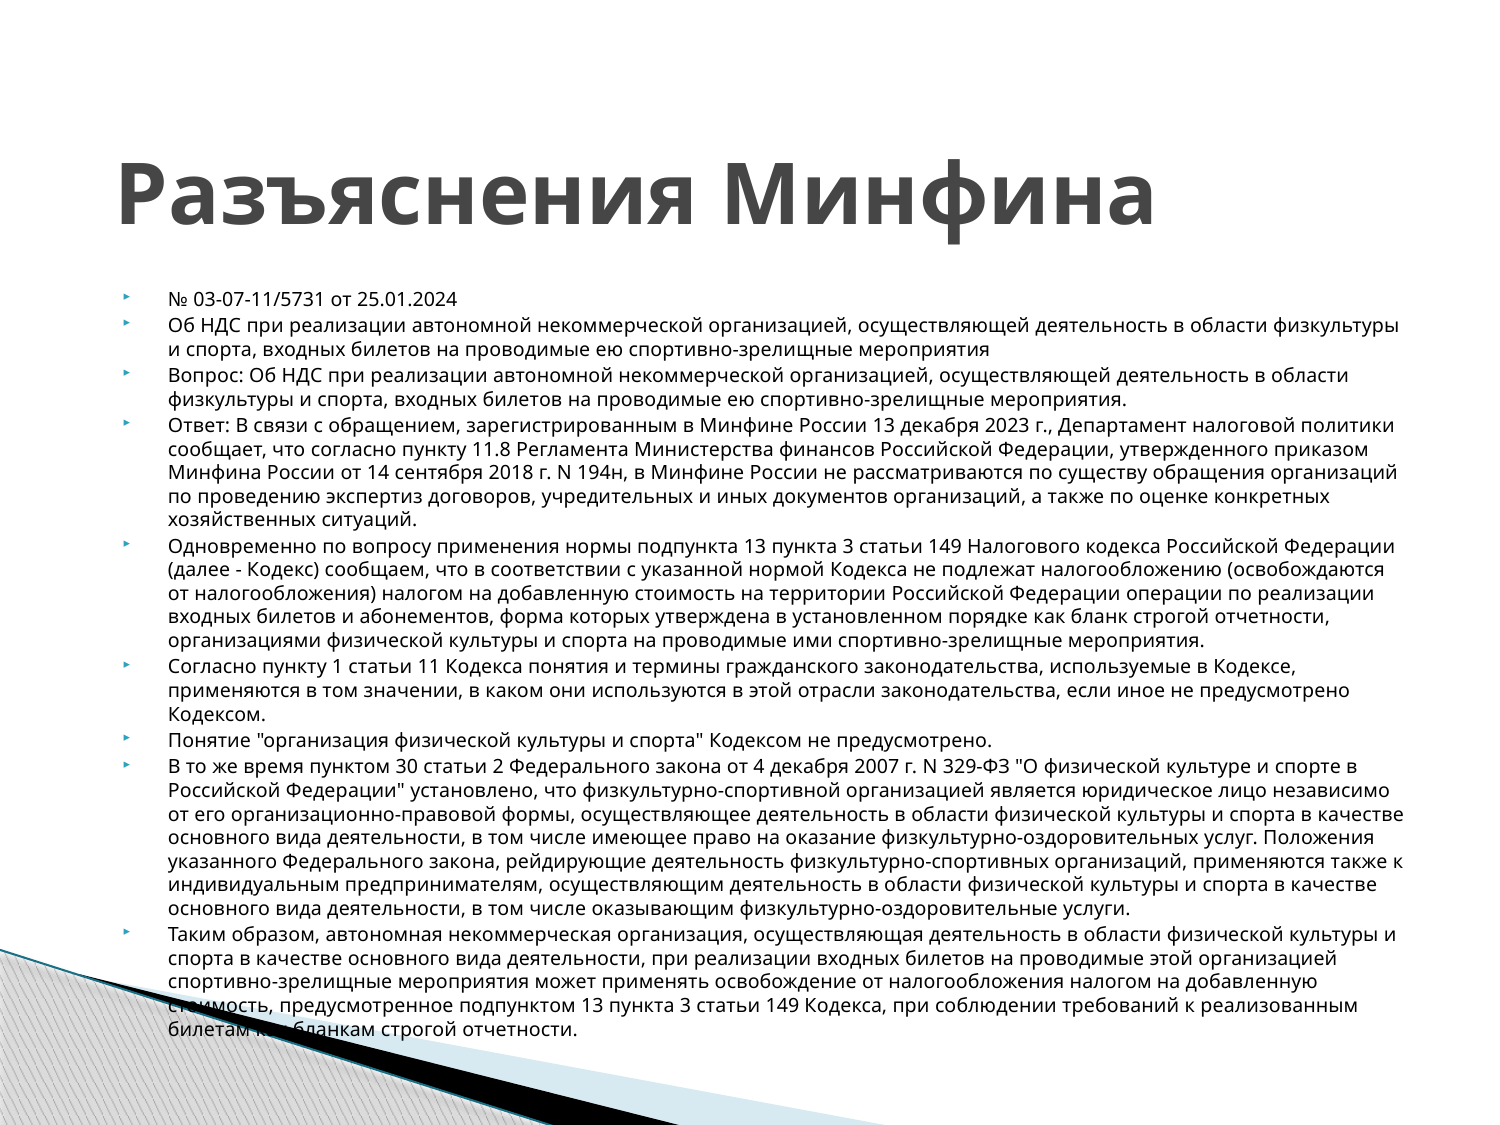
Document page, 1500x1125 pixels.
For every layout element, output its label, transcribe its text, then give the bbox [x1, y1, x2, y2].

list № 03-07-11/5731 от 25.01.2024 Об НДС при реализации автономной некоммерческой организацией, осуществляющей деятельность в области физкультуры и спорта, входных билетов на проводимые ею спортивно-зрелищные мероприятия Вопрос: Об НДС при реализации автономной некоммерческой организацией, осуществляющей деятельность в области физкультуры и спорта, входных билетов на проводимые ею спортивно-зрелищные мероприятия. Ответ: В связи с обращением, зарегистрированным в Минфине России 13 декабря 2023 г., Департамент налоговой политики сообщает, что согласно пункту 11.8 Регламента Министерства финансов Российской Федерации, утвержденного приказом Минфина России от 14 сентября 2018 г. N 194н, в Минфине России не рассматриваются по существу обращения организаций по проведению экспертиз договоров, учредительных и иных документов организаций, а также по оценке конкретных хозяйственных ситуаций. Одновременно по вопросу применения нормы подпункта 13 пункта 3 статьи 149 Налогового кодекса Российской Федерации (далее - Кодекс) сообщаем, что в соответствии с указанной нормой Кодекса не подлежат налогообложению (освобождаются от налогообложения) налогом на добавленную стоимость на территории Российской Федерации операции по реализации входных билетов и абонементов, форма которых утверждена в установленном порядке как бланк строгой отчетности, организациями физической культуры и спорта на проводимые ими спортивно-зрелищные мероприятия. Согласно пункту 1 статьи 11 Кодекса понятия и термины гражданского законодательства, используемые в Кодексе, применяются в том значении, в каком они используются в этой отрасли законодательства, если иное не предусмотрено Кодексом. Понятие "организация физической культуры и спорта" Кодексом не предусмотрено. В то же время пунктом 30 статьи 2 Федерального закона от 4 декабря 2007 г. N 329-ФЗ "О физической культуре и спорте в Российской Федерации" установлено, что физкультурно-спортивной организацией является юридическое лицо независимо от его организационно-правовой формы, осуществляющее деятельность в области физической культуры и спорта в качестве основного вида деятельности, в том числе имеющее право на оказание физкультурно-оздоровительных услуг. Положения указанного Федерального закона, рейдирующие деятельность физкультурно-спортивных организаций, применяются также к индивидуальным предпринимателям, осуществляющим деятельность в области физической культуры и спорта в качестве основного вида деятельности, в том числе оказывающим физкультурно-оздоровительные услуги. Таким образом, автономная некоммерческая организация, осуществляющая деятельность в области физической культуры и спорта в качестве основного вида деятельности, при реализации входных билетов на проводимые этой организацией спортивно-зрелищные мероприятия может применять освобождение от налогообложения налогом на добавленную стоимость, предусмотренное подпунктом 13 пункта 3 статьи 149 Кодекса, при соблюдении требований к реализованным билетам как бланкам строгой отчетности. [88, 278, 1425, 1079]
title Разъяснения Минфина [100, 125, 1425, 256]
